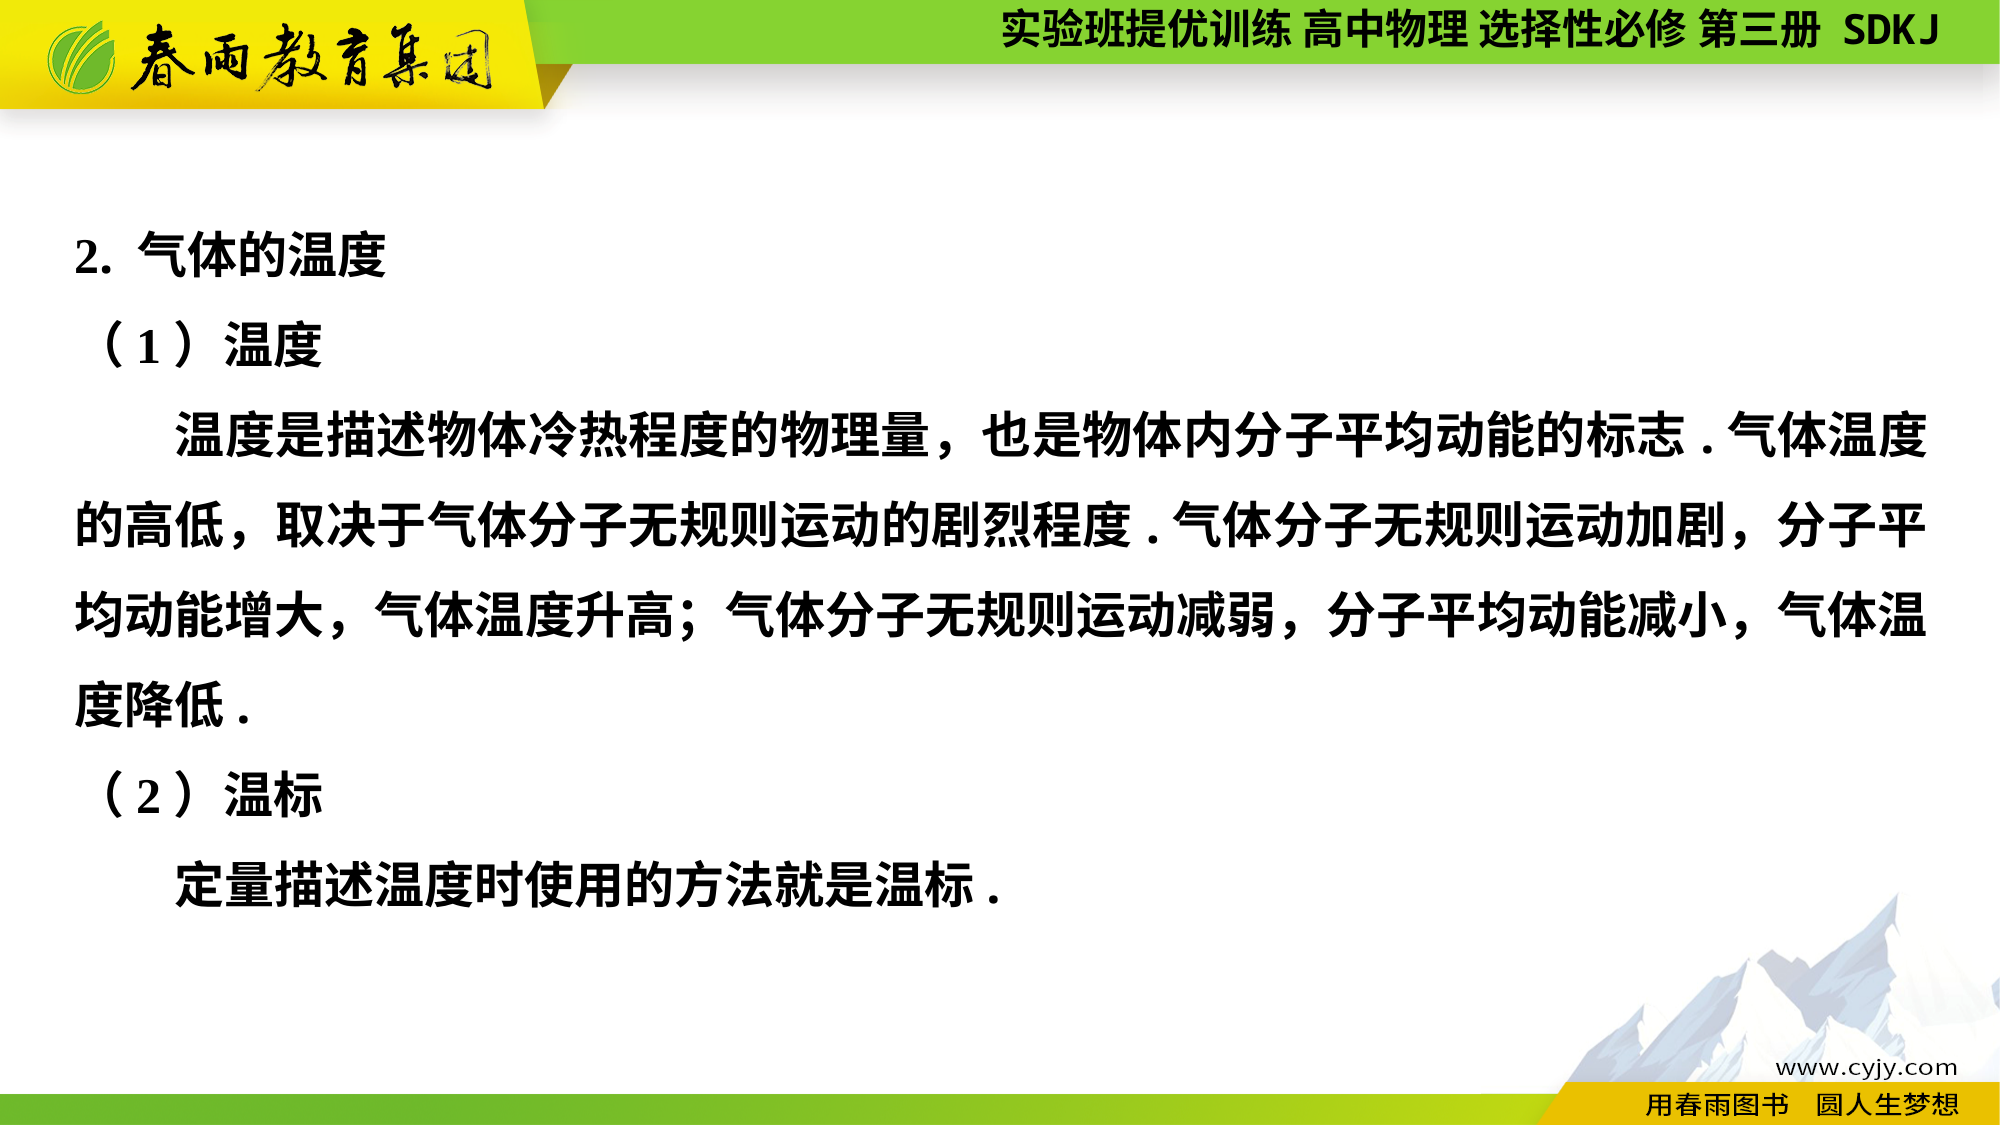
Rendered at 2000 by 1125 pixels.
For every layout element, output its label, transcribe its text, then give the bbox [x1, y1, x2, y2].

list 2. 气体的温度 （1）温度 温度是描述物体冷热程度的物理量，也是物体内分子平均动能的标志.气体温度的高低，取决于气体分子无规则运动的剧烈程度.气体分子无规则运动加剧，分子平均动能增大，气体温度升高；气体分子无规则运动减弱，分子平均动能减小，气体温度降低. （2）温标 定量描述温度时使用的方法就是温标. [59, 186, 1944, 917]
picture [0, 0, 2000, 1125]
